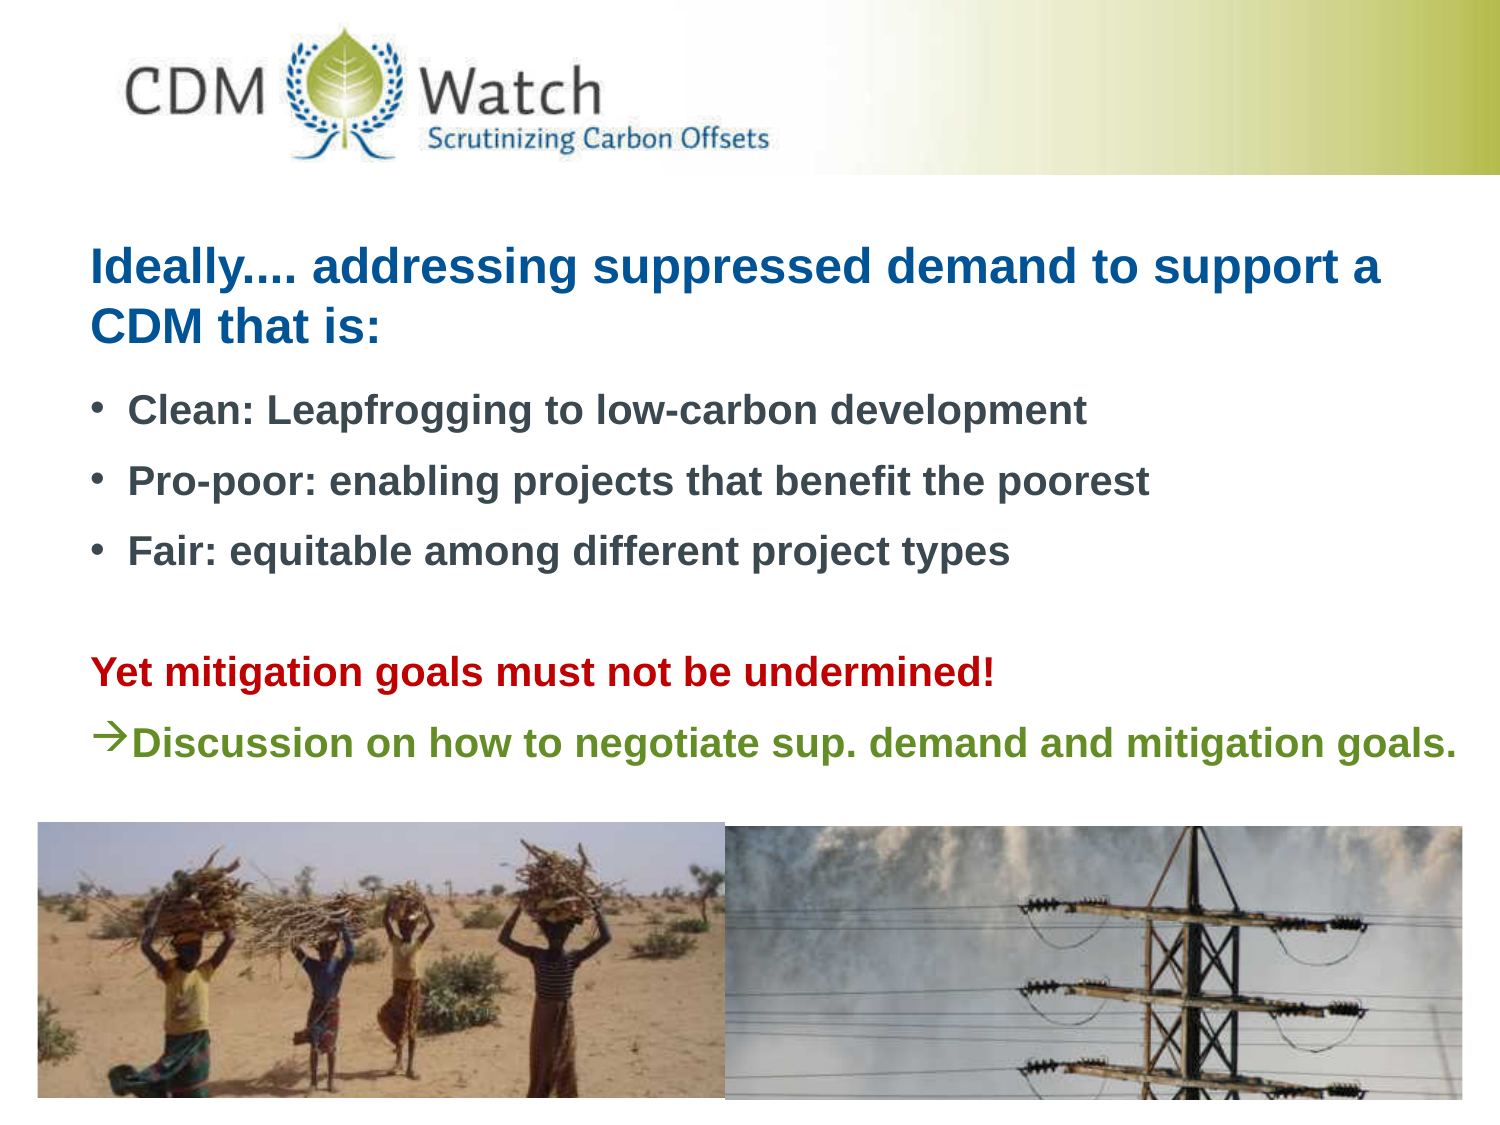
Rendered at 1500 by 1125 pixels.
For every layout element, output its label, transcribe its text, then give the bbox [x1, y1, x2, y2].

picture [37, 822, 1463, 1101]
picture [0, 0, 1500, 175]
title Ideally.... addressing suppressed demand to support a CDM that is: [74, 199, 1500, 388]
subtitle Clean: Leapfrogging to low-carbon development Pro-poor: enabling projects that benefit the poorest Fair: equitable among different project types Yet mitigation goals must not be undermined! Discussion on how to negotiate sup. demand and mitigation goals. [74, 388, 1500, 976]
